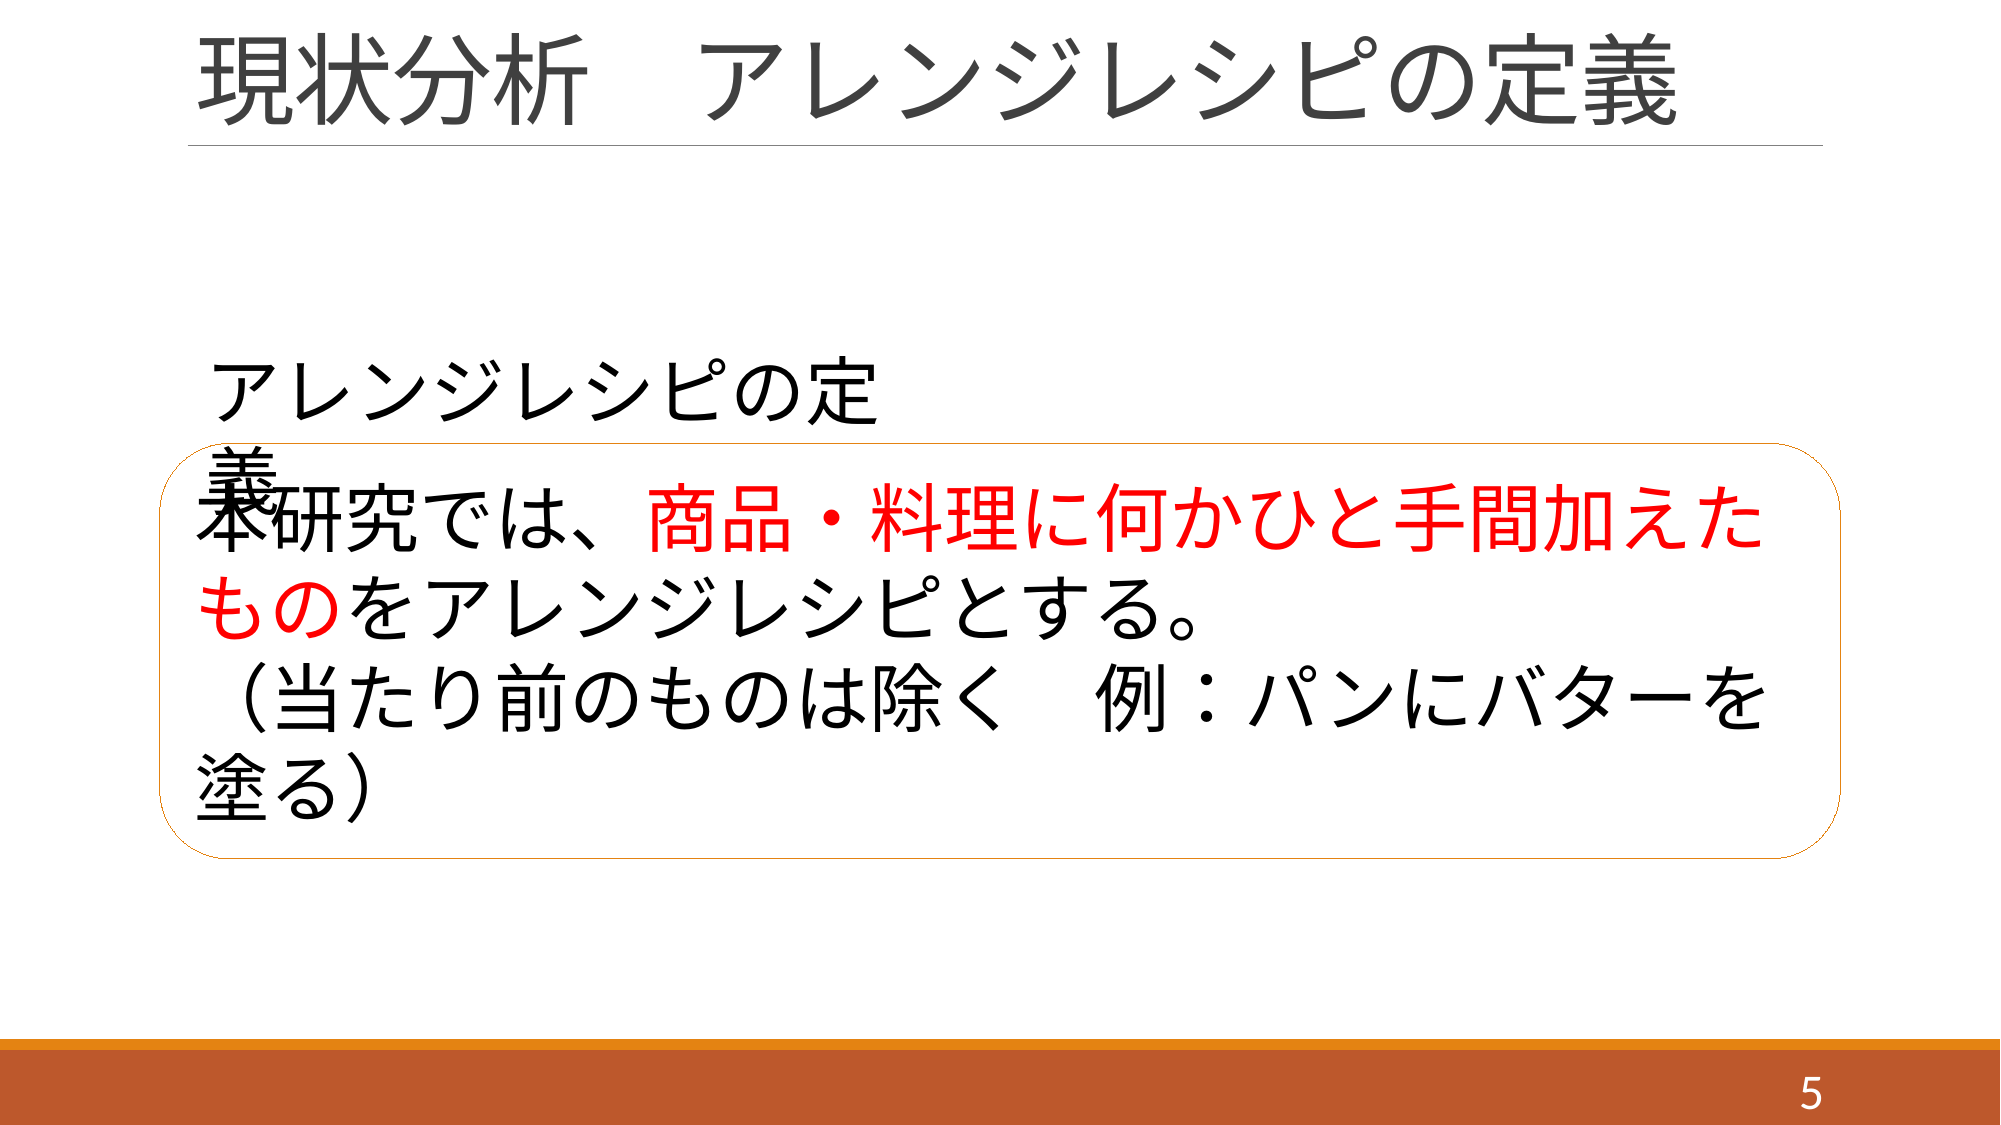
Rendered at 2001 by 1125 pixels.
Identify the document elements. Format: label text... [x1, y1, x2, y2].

slide_number 5 [1624, 1059, 1840, 1120]
title 現状分析 アレンジレシピの定義 [180, 11, 1815, 146]
text_box アレンジレシピの定義 [179, 326, 960, 463]
text_box 本研究では、商品・料理に何かひと手間加えたものをアレンジレシピとする。 （当たり前のものは除く 例：パンにバターを塗る） [159, 443, 1841, 859]
